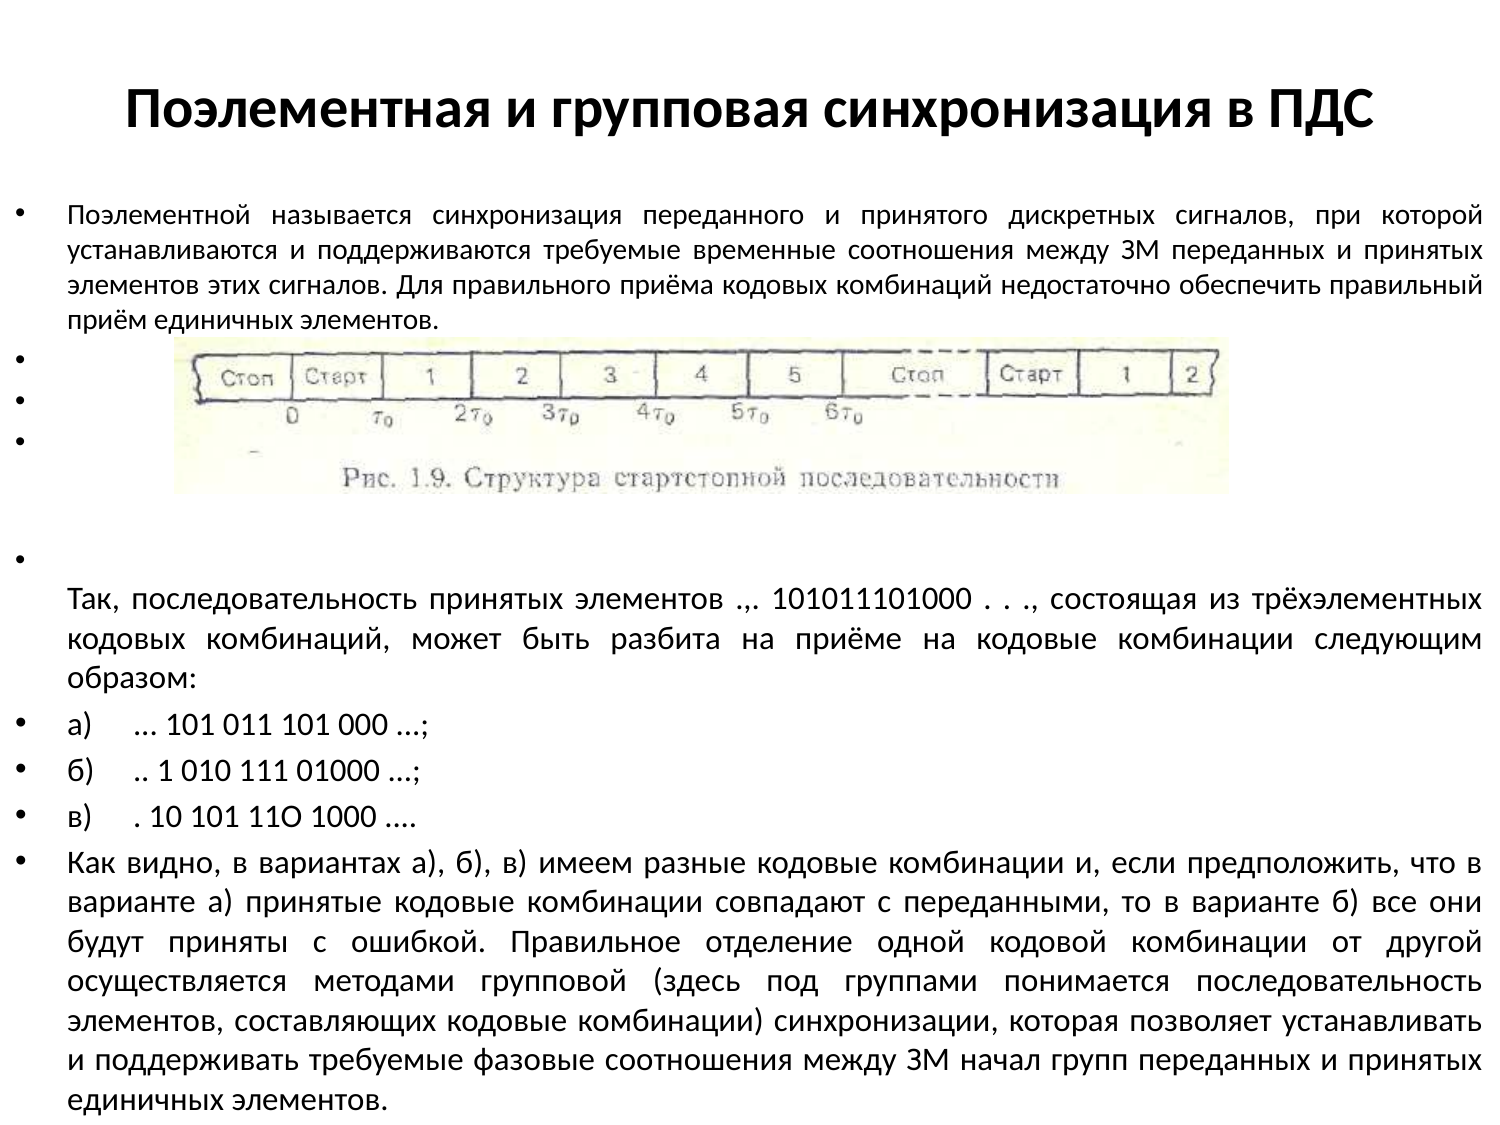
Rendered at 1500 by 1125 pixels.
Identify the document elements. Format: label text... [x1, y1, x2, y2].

picture [174, 337, 1229, 494]
list Поэлементной называется синхронизация переданного и принятого дискретных сигналов, при которой устанавливаются и поддерживаются требуемые временные соотношения между ЗМ переданных и принятых элементов этих сигналов. Для правильного приёма кодовых комбинаций недостаточно обеспечить правильный приём единичных элементов. Так, последовательность принятых элементов .,. 101011101000 . . ., состоящая из трёхэлементных кодовых комбинаций, может быть разбита на приёме на кодовые комбинации следующим образом: а) ... 101 011 101 000 ...; б) .. 1 010 111 01000 ...; в) . 10 101 11О 1000 .... Как видно, в вариантах а), б), в) имеем разные кодовые комбинации и, если предположить, что в варианте а) принятые кодовые комбинации совпадают с переданными, то в варианте б) все они будут приняты с ошибкой. Правильное отделение одной кодовой комбинации от другой осуществляется методами групповой (здесь под группами понимается последовательность элементов, составляющих кодовые комбинации) синхронизации, которая позволяет устанавливать и поддерживать требуемые фазовые соотношения между ЗМ начал групп переданных и принятых единичных элементов. [0, 187, 1500, 1125]
title Поэлементная и групповая синхронизация в ПДС [75, 45, 1425, 163]
